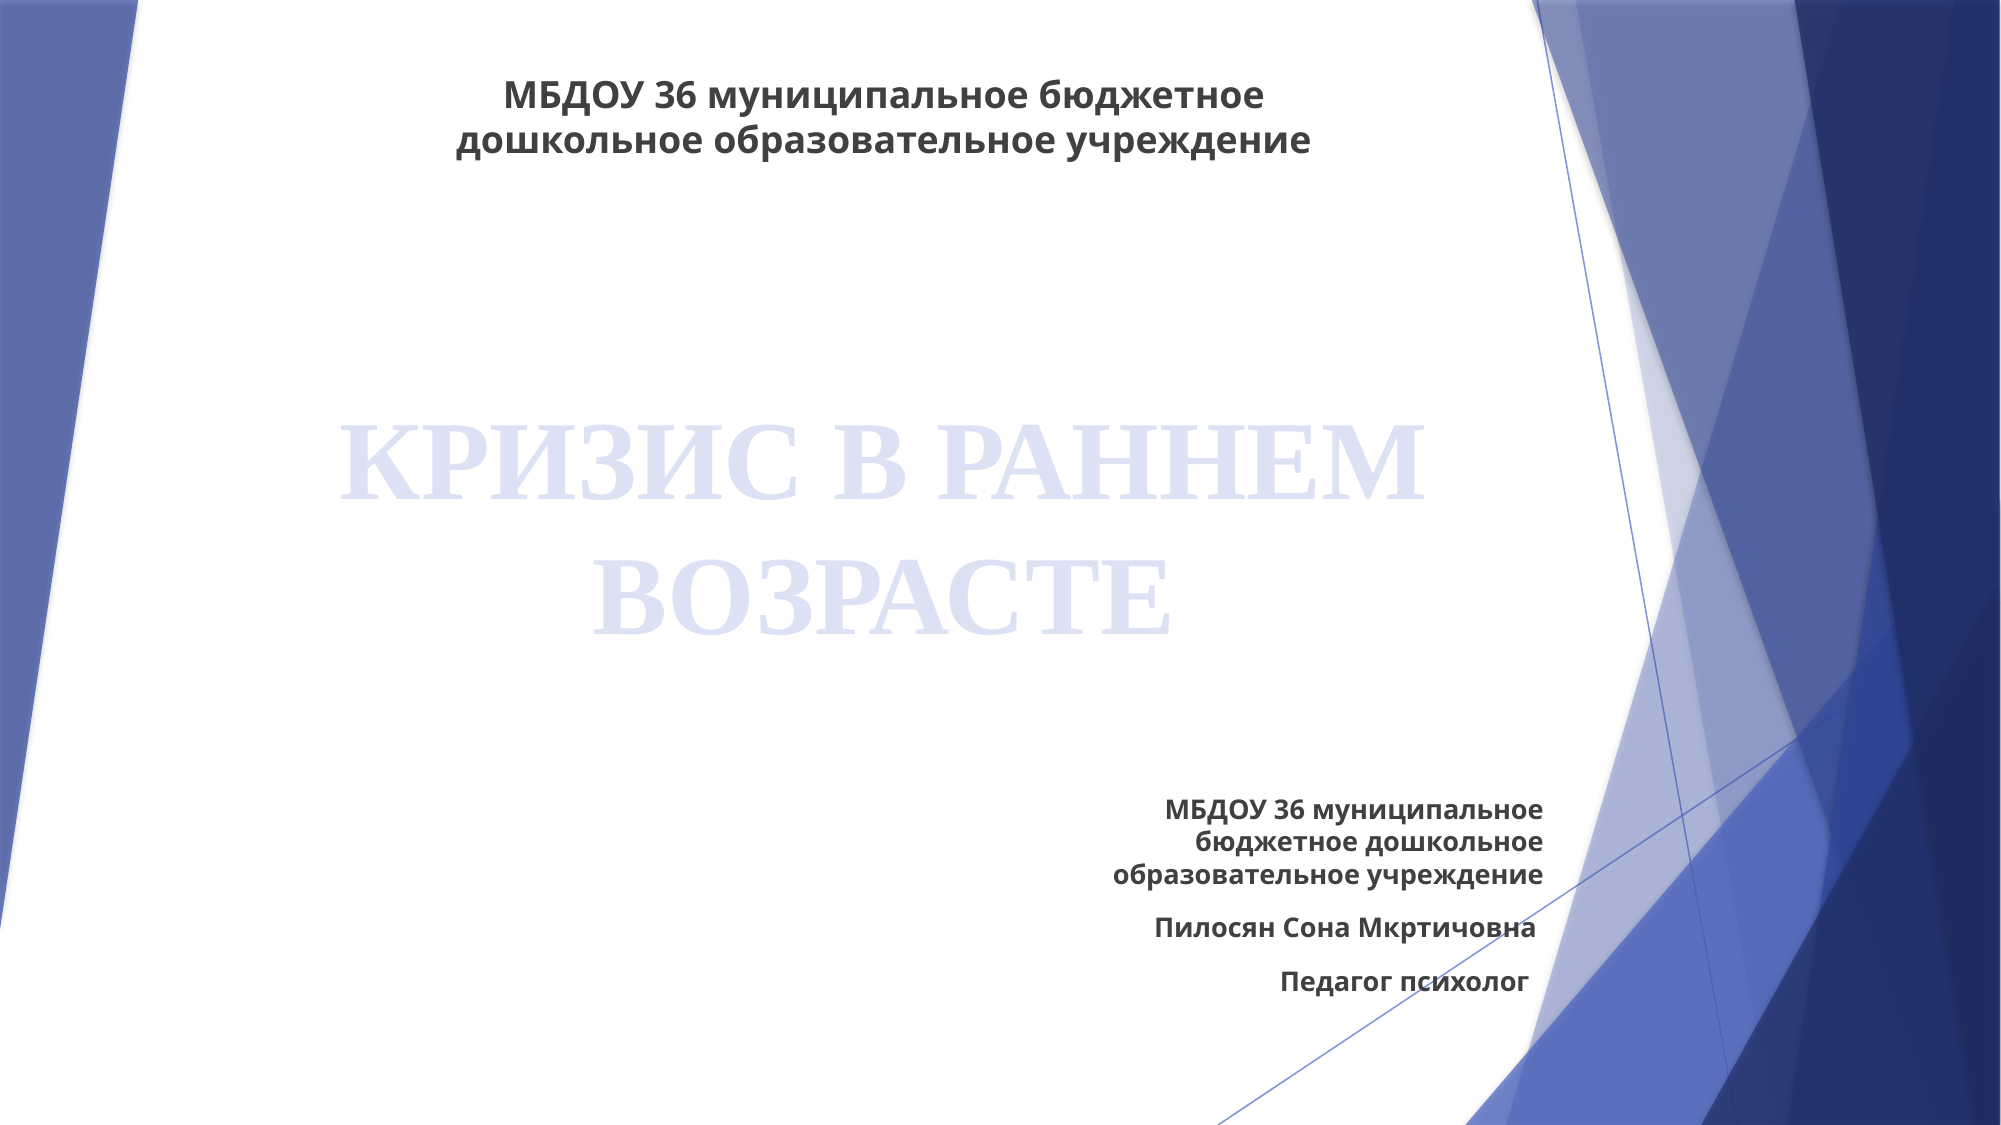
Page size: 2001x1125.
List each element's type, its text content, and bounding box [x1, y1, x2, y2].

text_box МБДОУ 36 муниципальное бюджетное дошкольное образовательное учреждение [384, 63, 1385, 169]
title КРИЗИС В РАННЕМ ВОЗРАСТЕ [247, 394, 1522, 665]
subtitle МБДОУ 36 муниципальное бюджетное дошкольное образовательное учреждение Пилосян Сона Мкртичовна Педагог психолог [1028, 784, 1559, 922]
